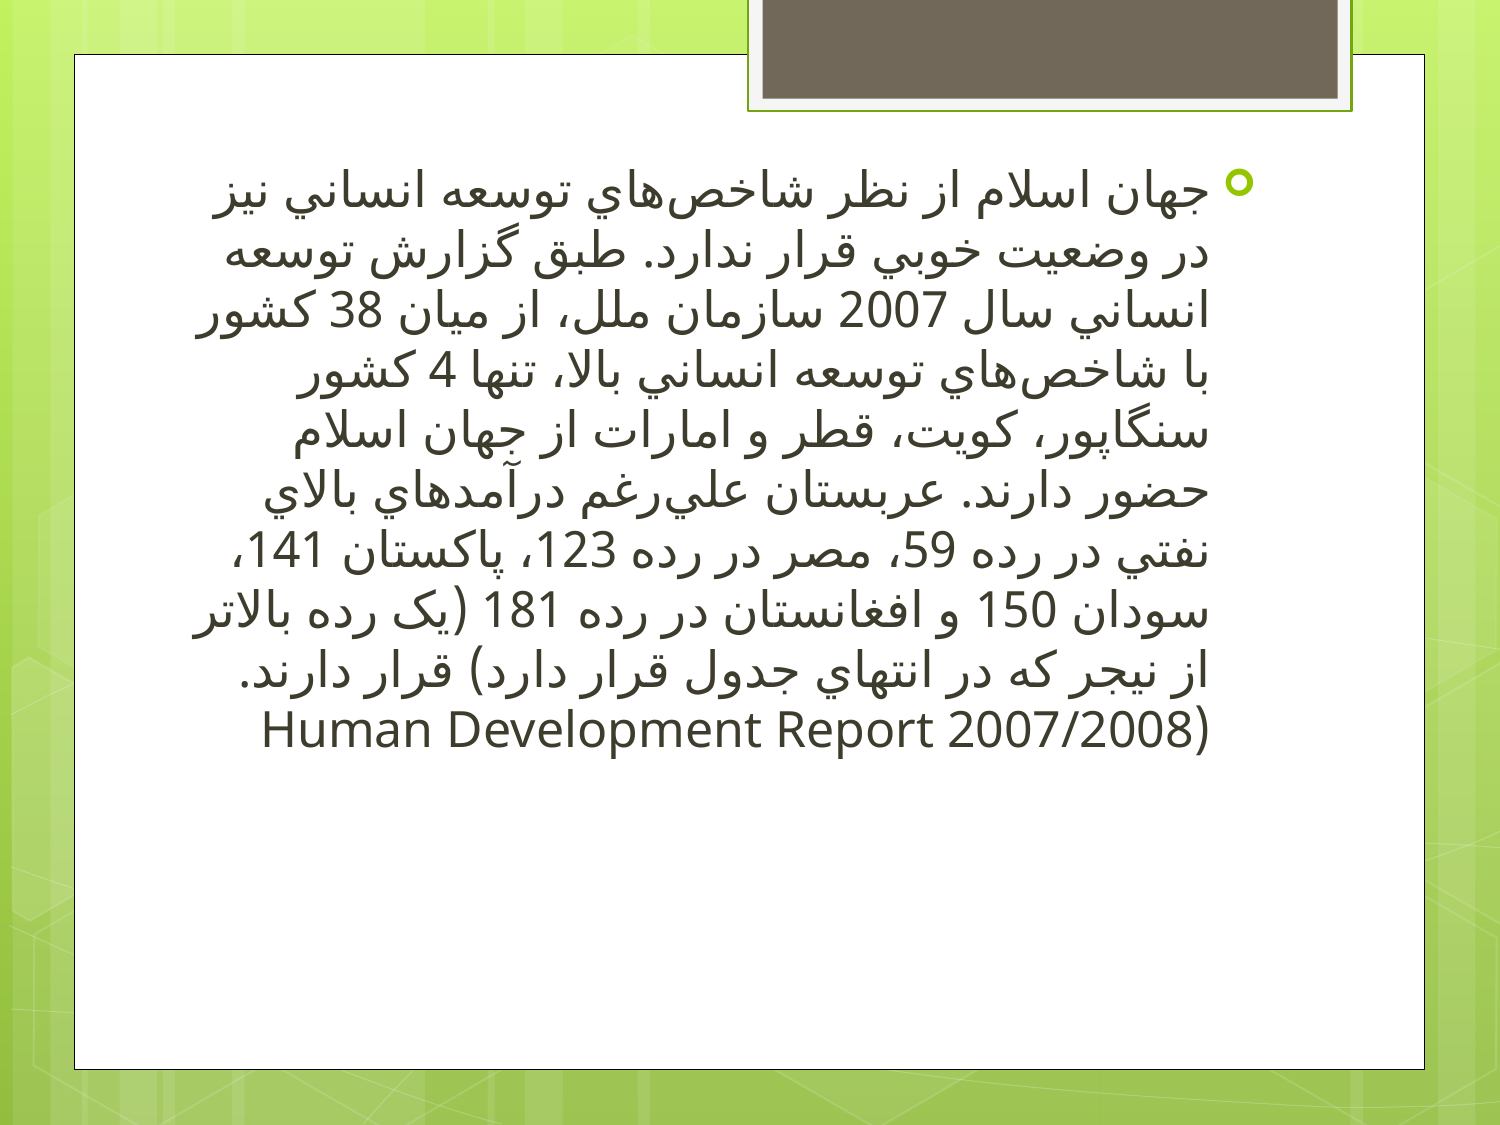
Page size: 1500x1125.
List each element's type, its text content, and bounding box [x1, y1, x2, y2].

list جهان اسلام از نظر شاخص‌هاي توسعه انساني نيز در وضعيت خوبي قرار ندارد. طبق گزارش توسعه انساني سال 2007 سازمان ملل، از ميان 38 کشور با شاخص‌هاي توسعه انساني بالا، تنها 4 کشور سنگاپور، کويت، قطر و امارات از جهان اسلام حضور دارند. عربستان علي‌رغم درآمدهاي بالاي نفتي در رده 59، مصر در رده 123، پاکستان 141، سودان 150 و افغانستان در رده 181 (يک رده بالاتر از نيجر که در انتهاي جدول قرار دارد) قرار دارند. (Human Development Report 2007/2008 [171, 149, 1283, 957]
